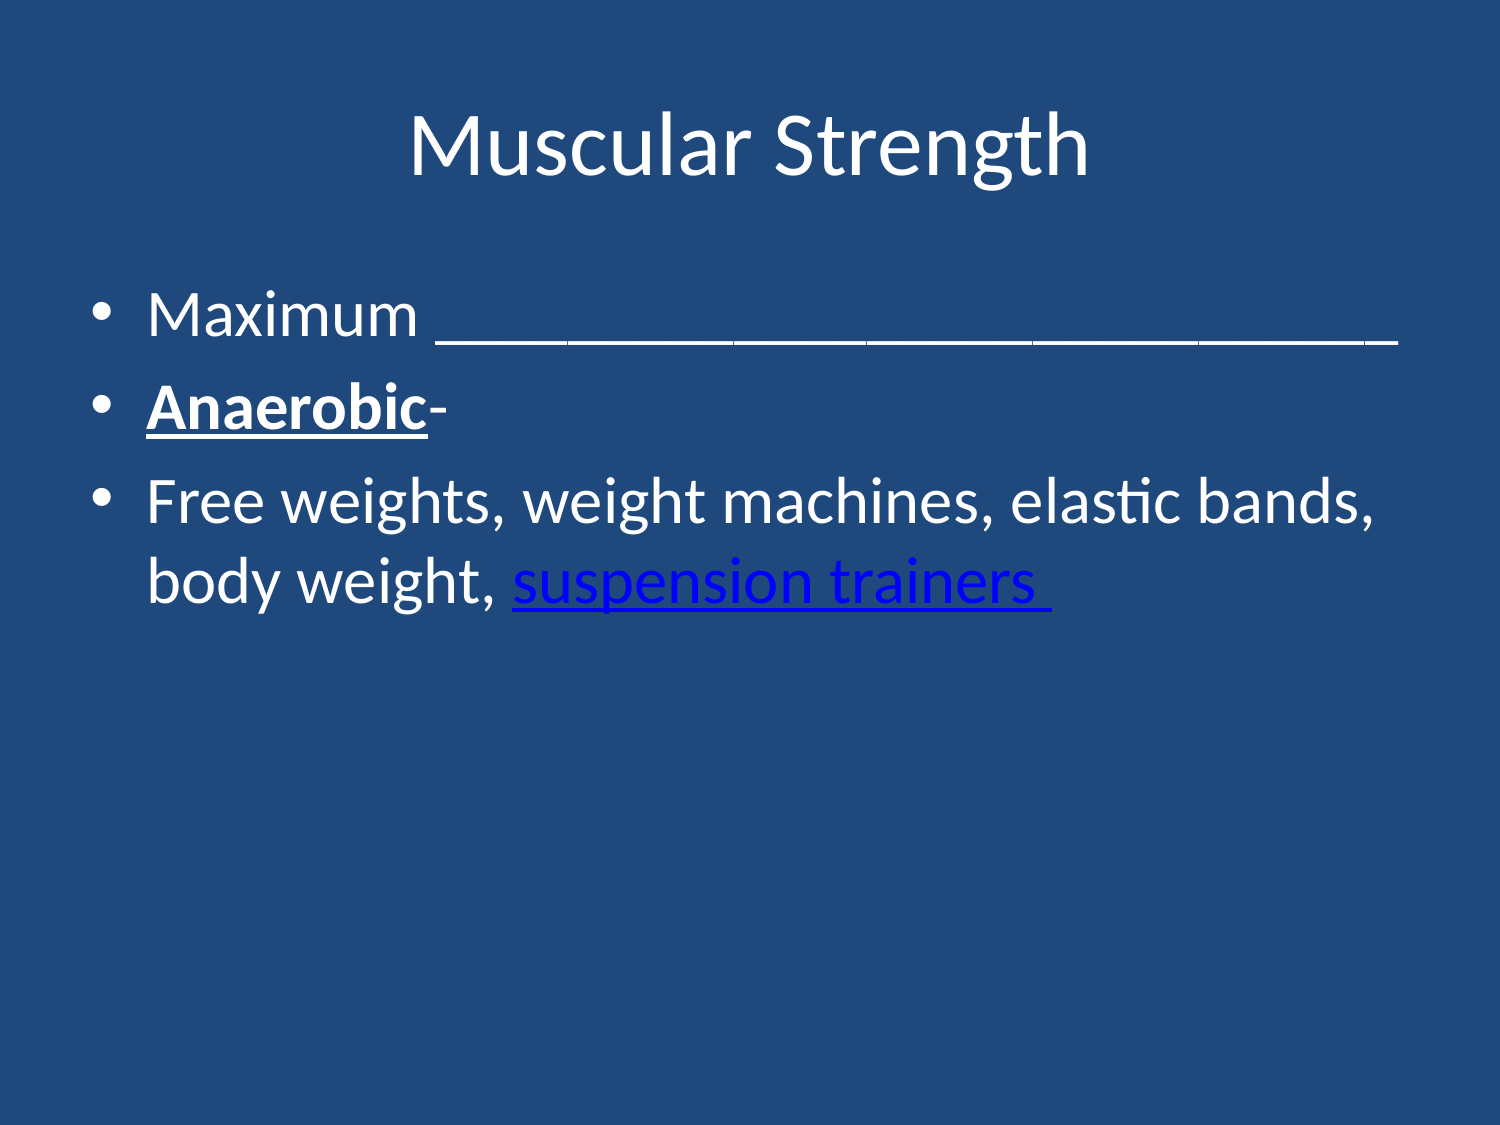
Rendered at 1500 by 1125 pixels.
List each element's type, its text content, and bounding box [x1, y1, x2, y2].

title Muscular Strength [75, 45, 1425, 233]
list Maximum _____________________________ Anaerobic- Free weights, weight machines, elastic bands, body weight, suspension trainers [75, 262, 1425, 1005]
